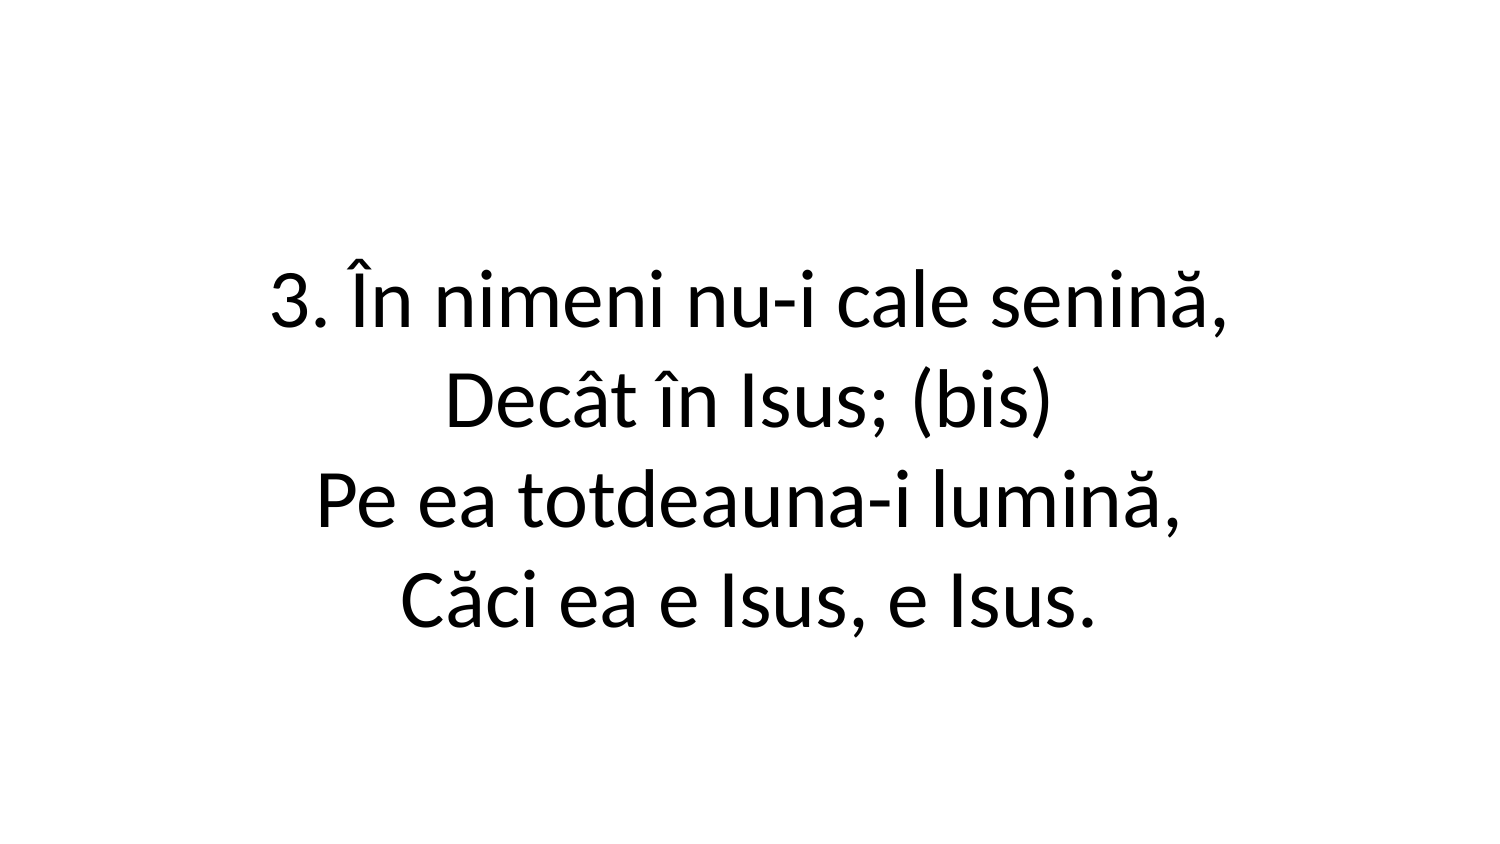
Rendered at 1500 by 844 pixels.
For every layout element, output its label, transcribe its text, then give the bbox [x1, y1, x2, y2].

text_box 3. În nimeni nu-i cale senină, Decât în Isus; (bis) Pe ea totdeauna-i lumină, Căci ea e Isus, e Isus. [253, 192, 1247, 652]
